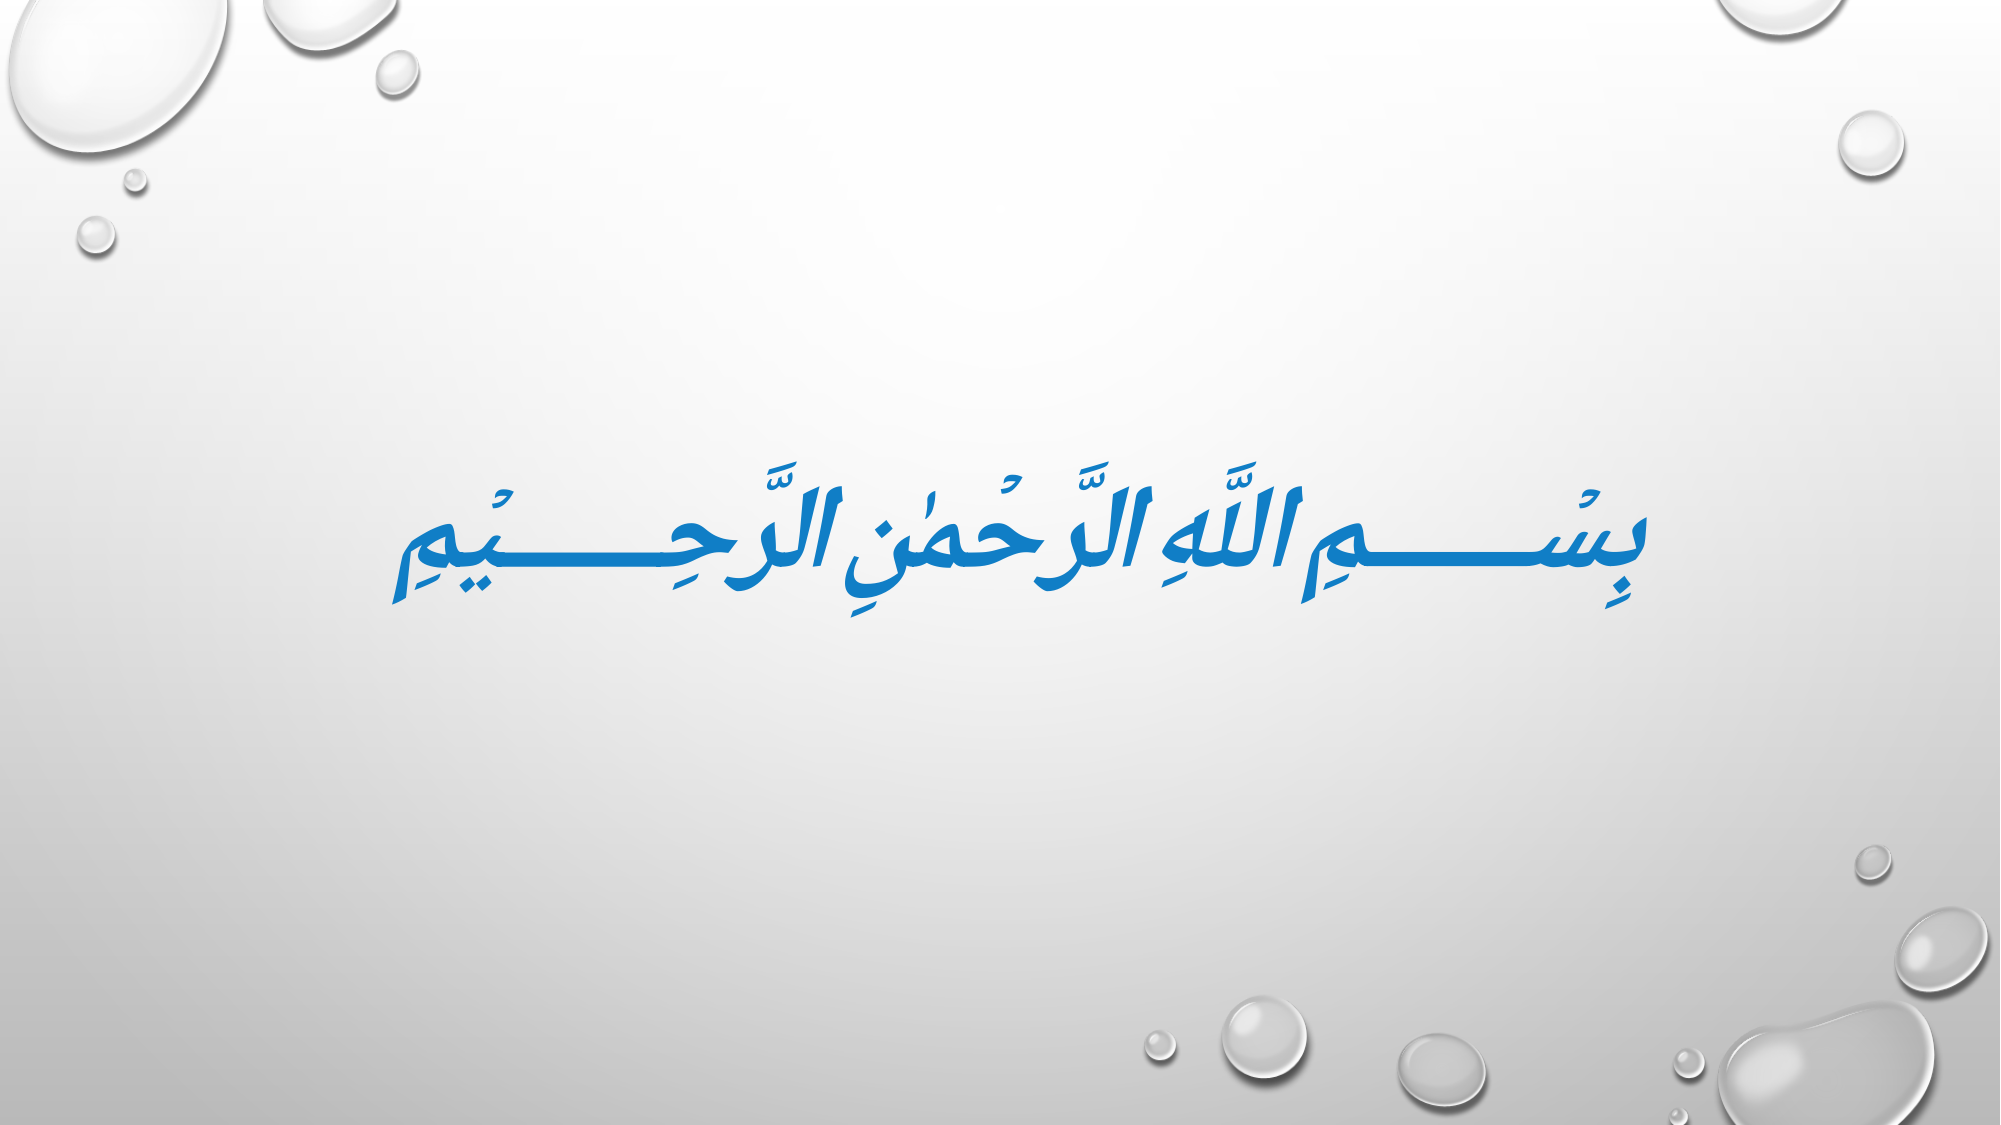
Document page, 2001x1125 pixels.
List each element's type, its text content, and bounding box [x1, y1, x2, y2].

title ﷽ [165, 388, 1866, 651]
picture [0, 0, 2000, 1125]
